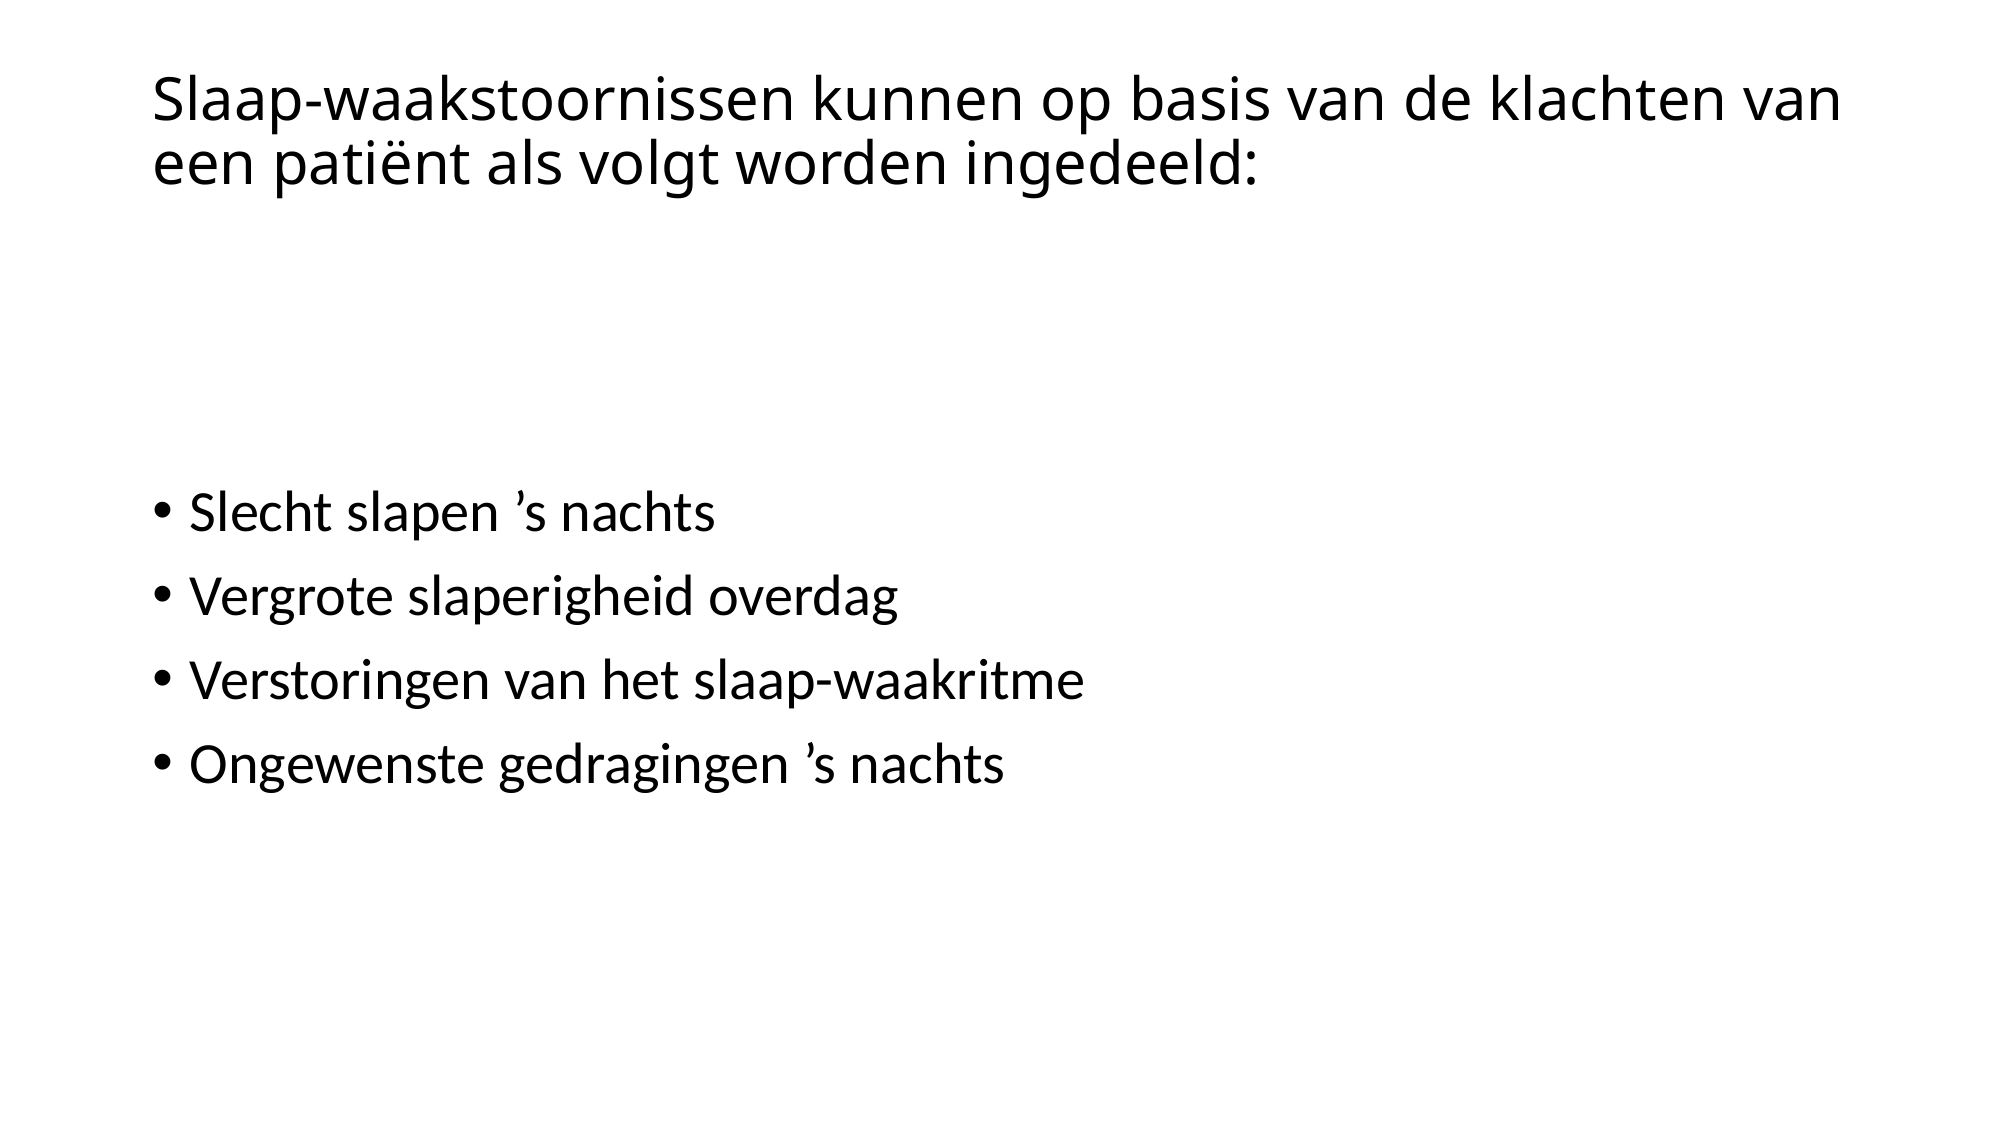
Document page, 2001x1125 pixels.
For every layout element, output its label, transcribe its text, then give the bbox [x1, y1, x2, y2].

title Slaap-waakstoornissen kunnen op basis van de klachten van een patiënt als volgt worden ingedeeld: [137, 59, 1863, 278]
list Slecht slapen ’s nachts Vergrote slaperigheid overdag Verstoringen van het slaap-waakritme Ongewenste gedragingen ’s nachts [137, 299, 1863, 1014]
